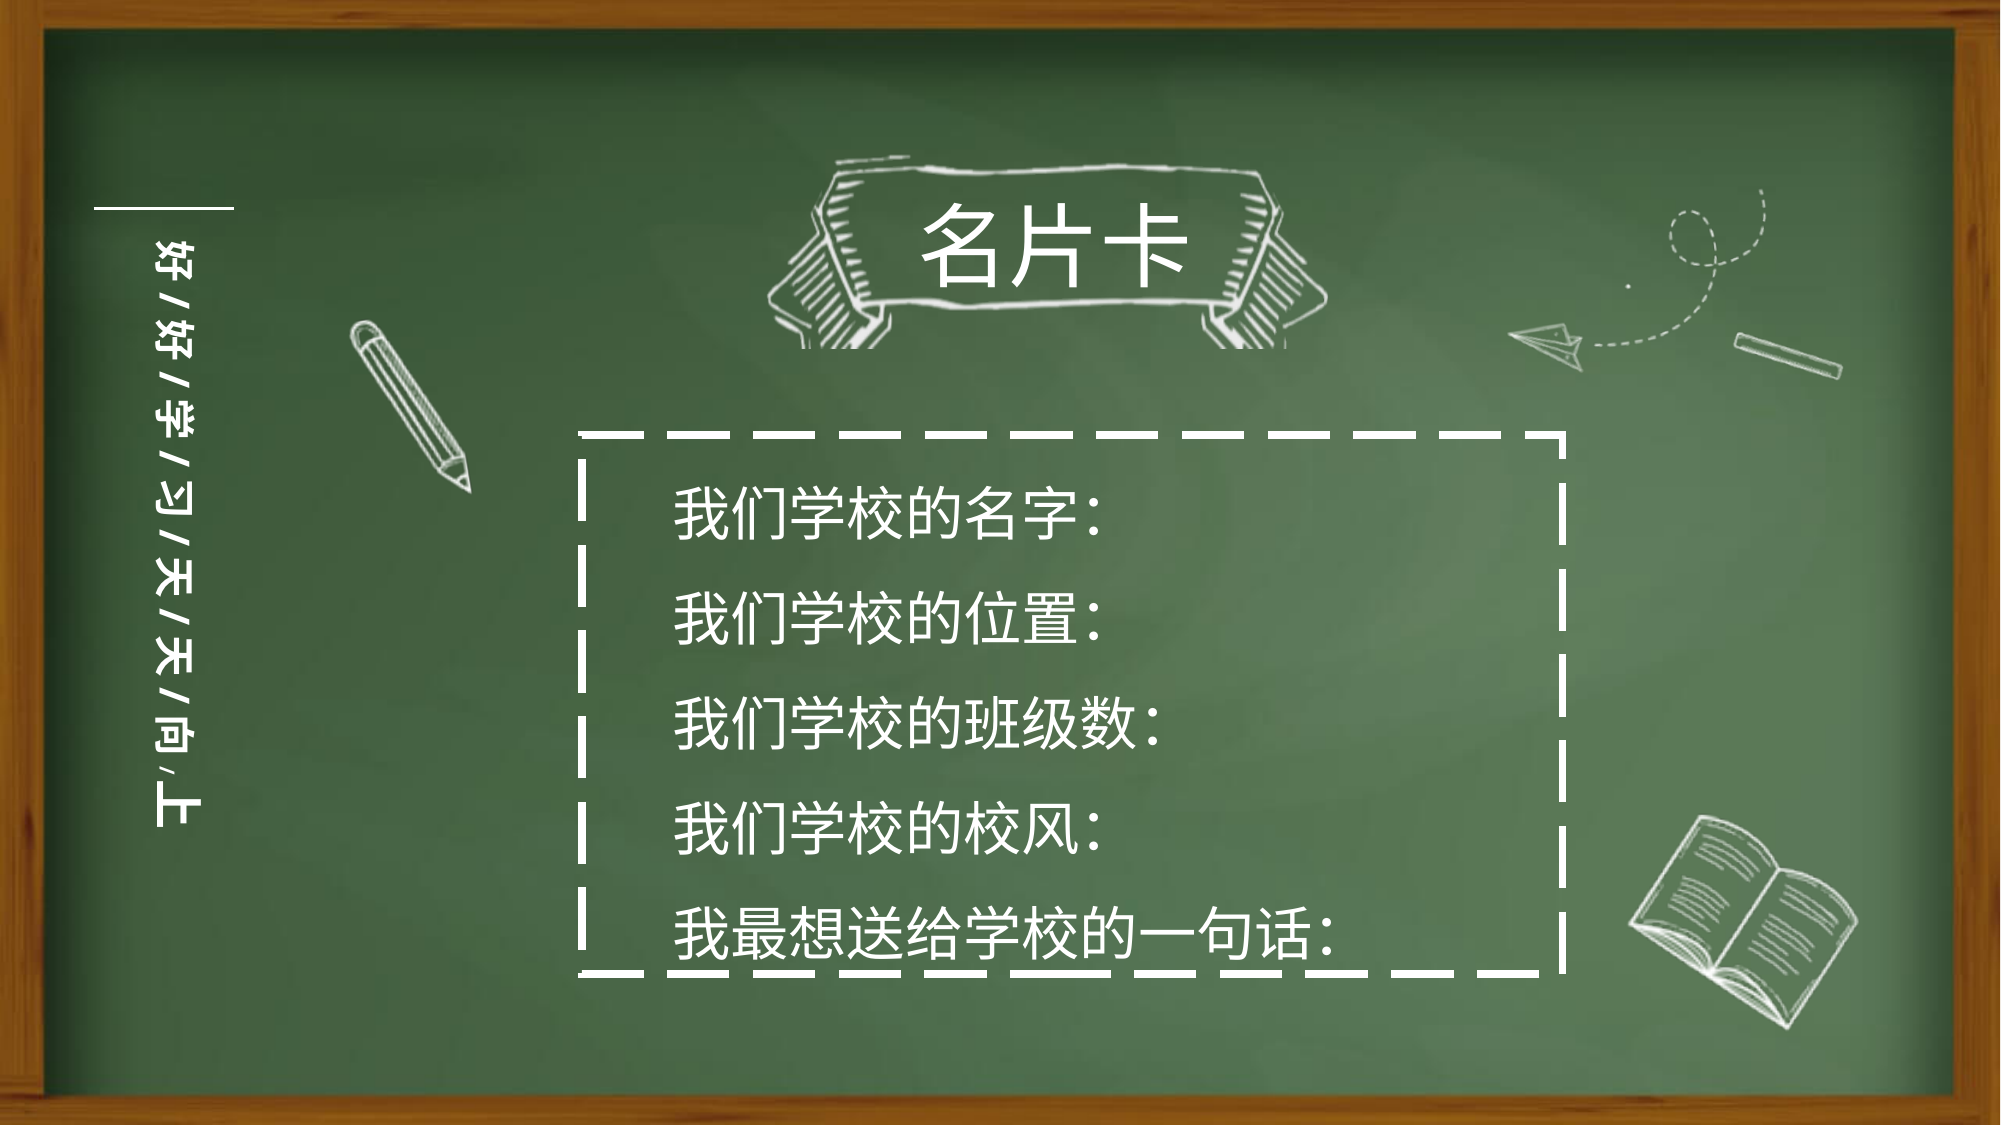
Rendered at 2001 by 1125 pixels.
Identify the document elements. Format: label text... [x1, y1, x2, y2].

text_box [691, 126, 1429, 349]
picture [0, 0, 2001, 1125]
text_box 我们学校的名字： 我们学校的位置： 我们学校的班级数： 我们学校的校风： 我最想送给学校的一句话： [581, 434, 1564, 975]
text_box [71, 73, 504, 1052]
